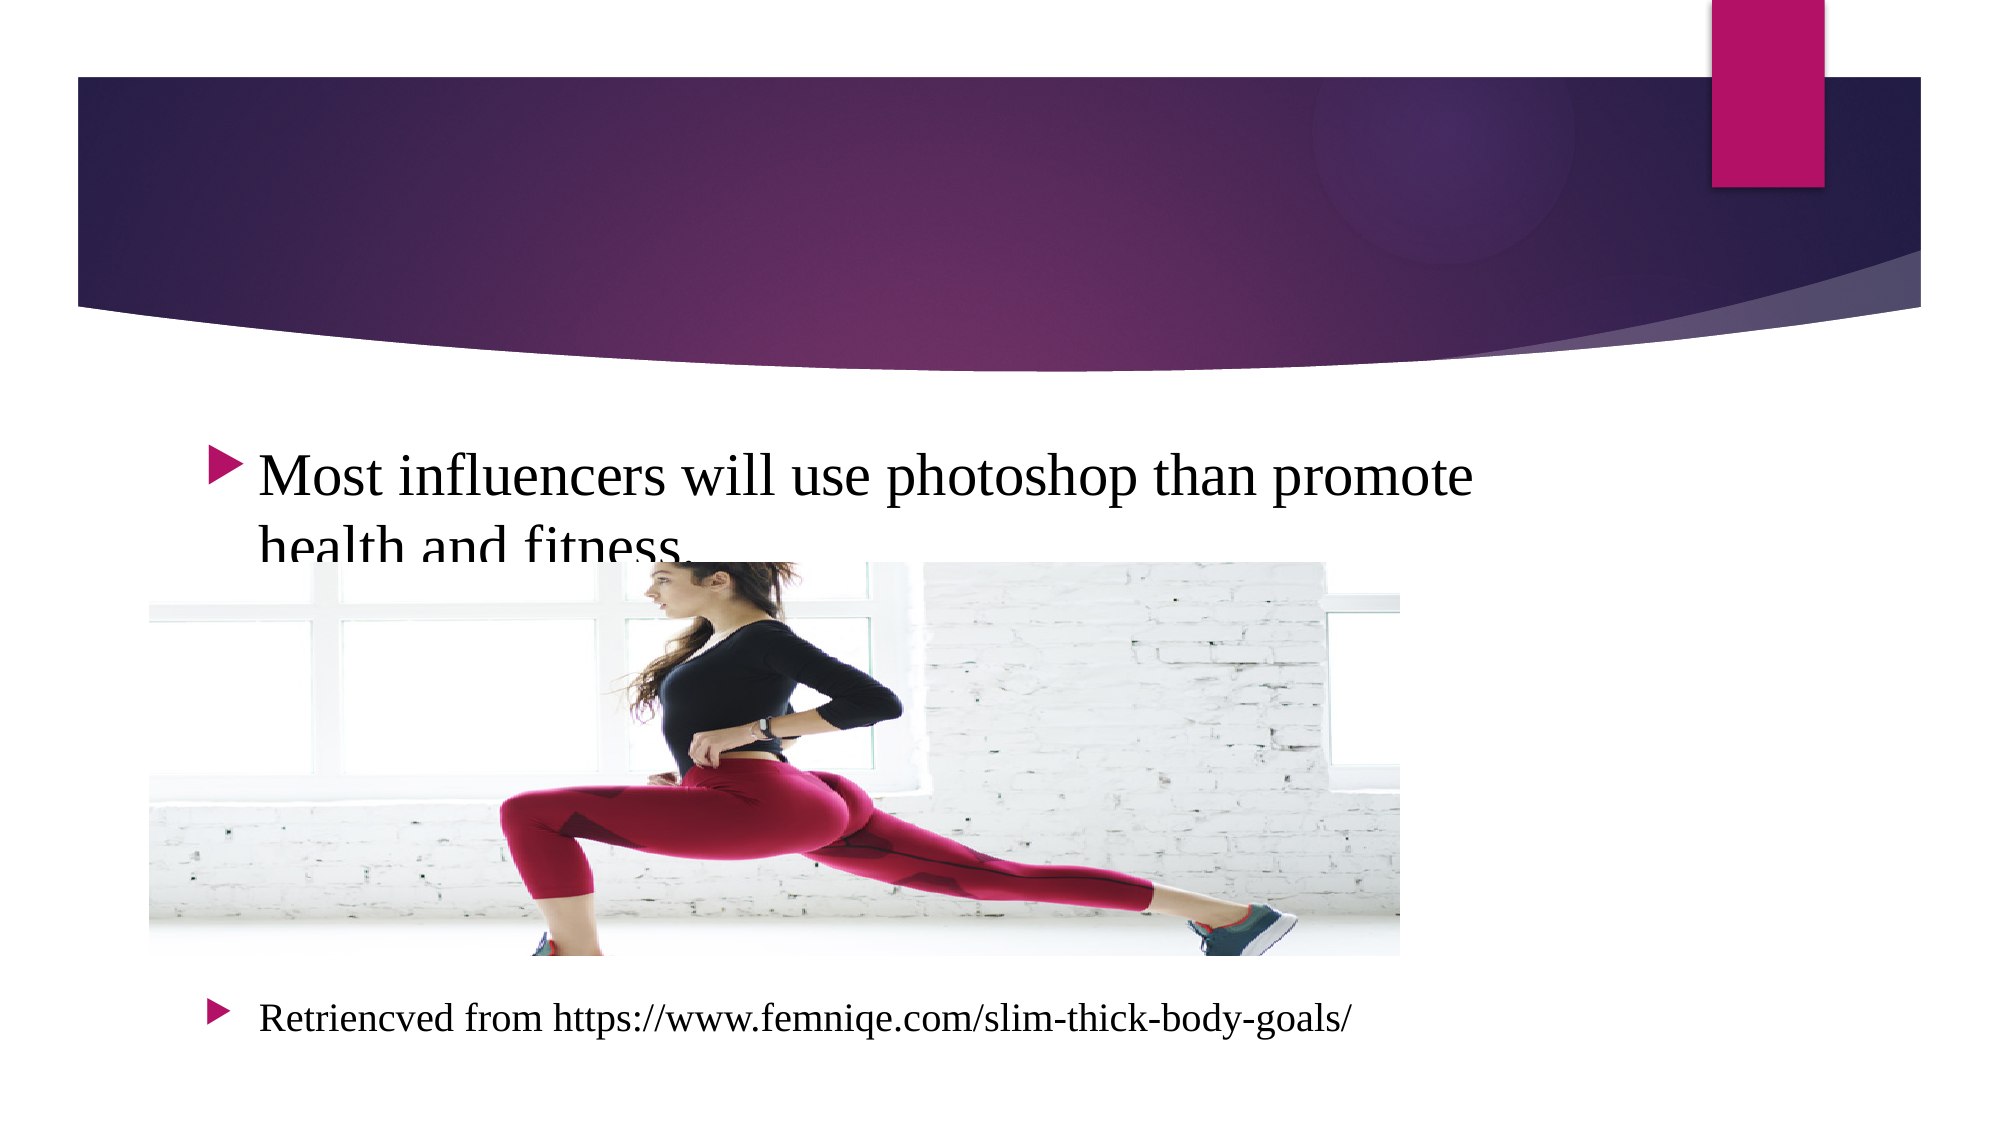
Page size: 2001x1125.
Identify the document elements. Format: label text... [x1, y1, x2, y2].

list Most influencers will use photoshop than promote health and fitness. Retriencved from https://www.femniqe.com/slim-thick-body-goals/ [189, 427, 1638, 1053]
picture [149, 562, 1400, 956]
